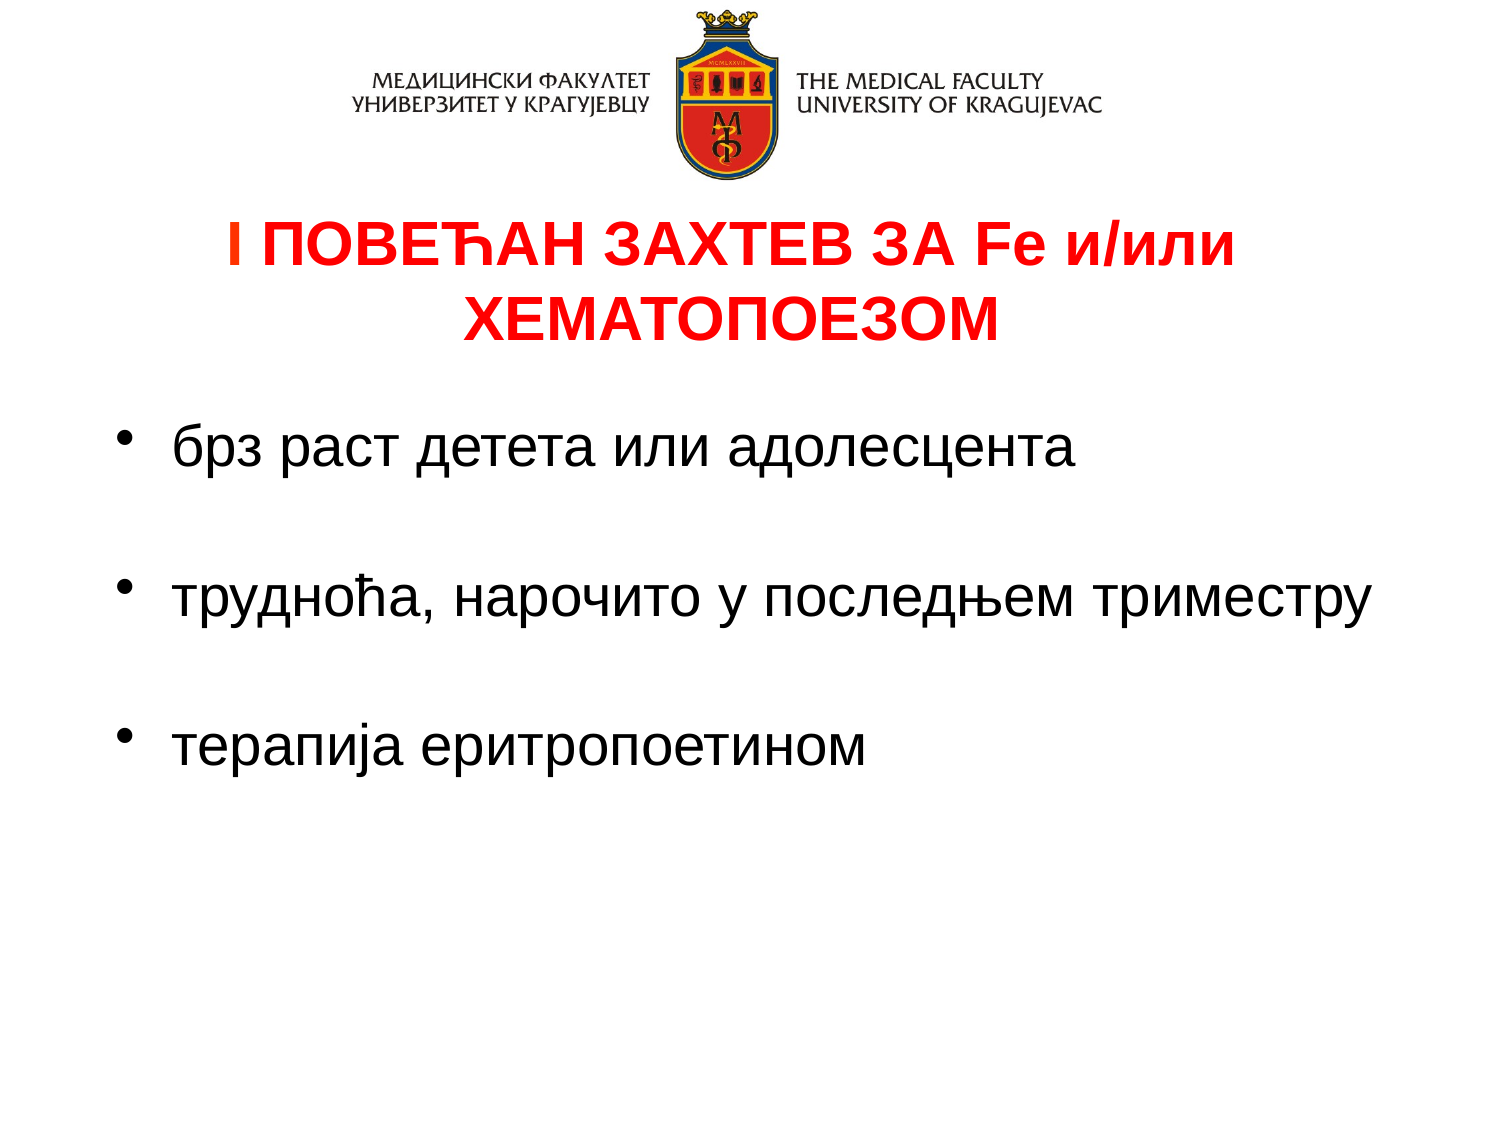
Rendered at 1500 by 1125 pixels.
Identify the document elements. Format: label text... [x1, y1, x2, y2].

title I ПОВЕЋАН ЗАХТЕВ ЗА Fe и/или ХЕМАТОПOEЗOM [111, 184, 1352, 408]
picture [328, 0, 1125, 184]
list брз раст детета или адолесцента трудноћа, нарочито у последњем триместру терапија еритропоетином [100, 408, 1448, 814]
